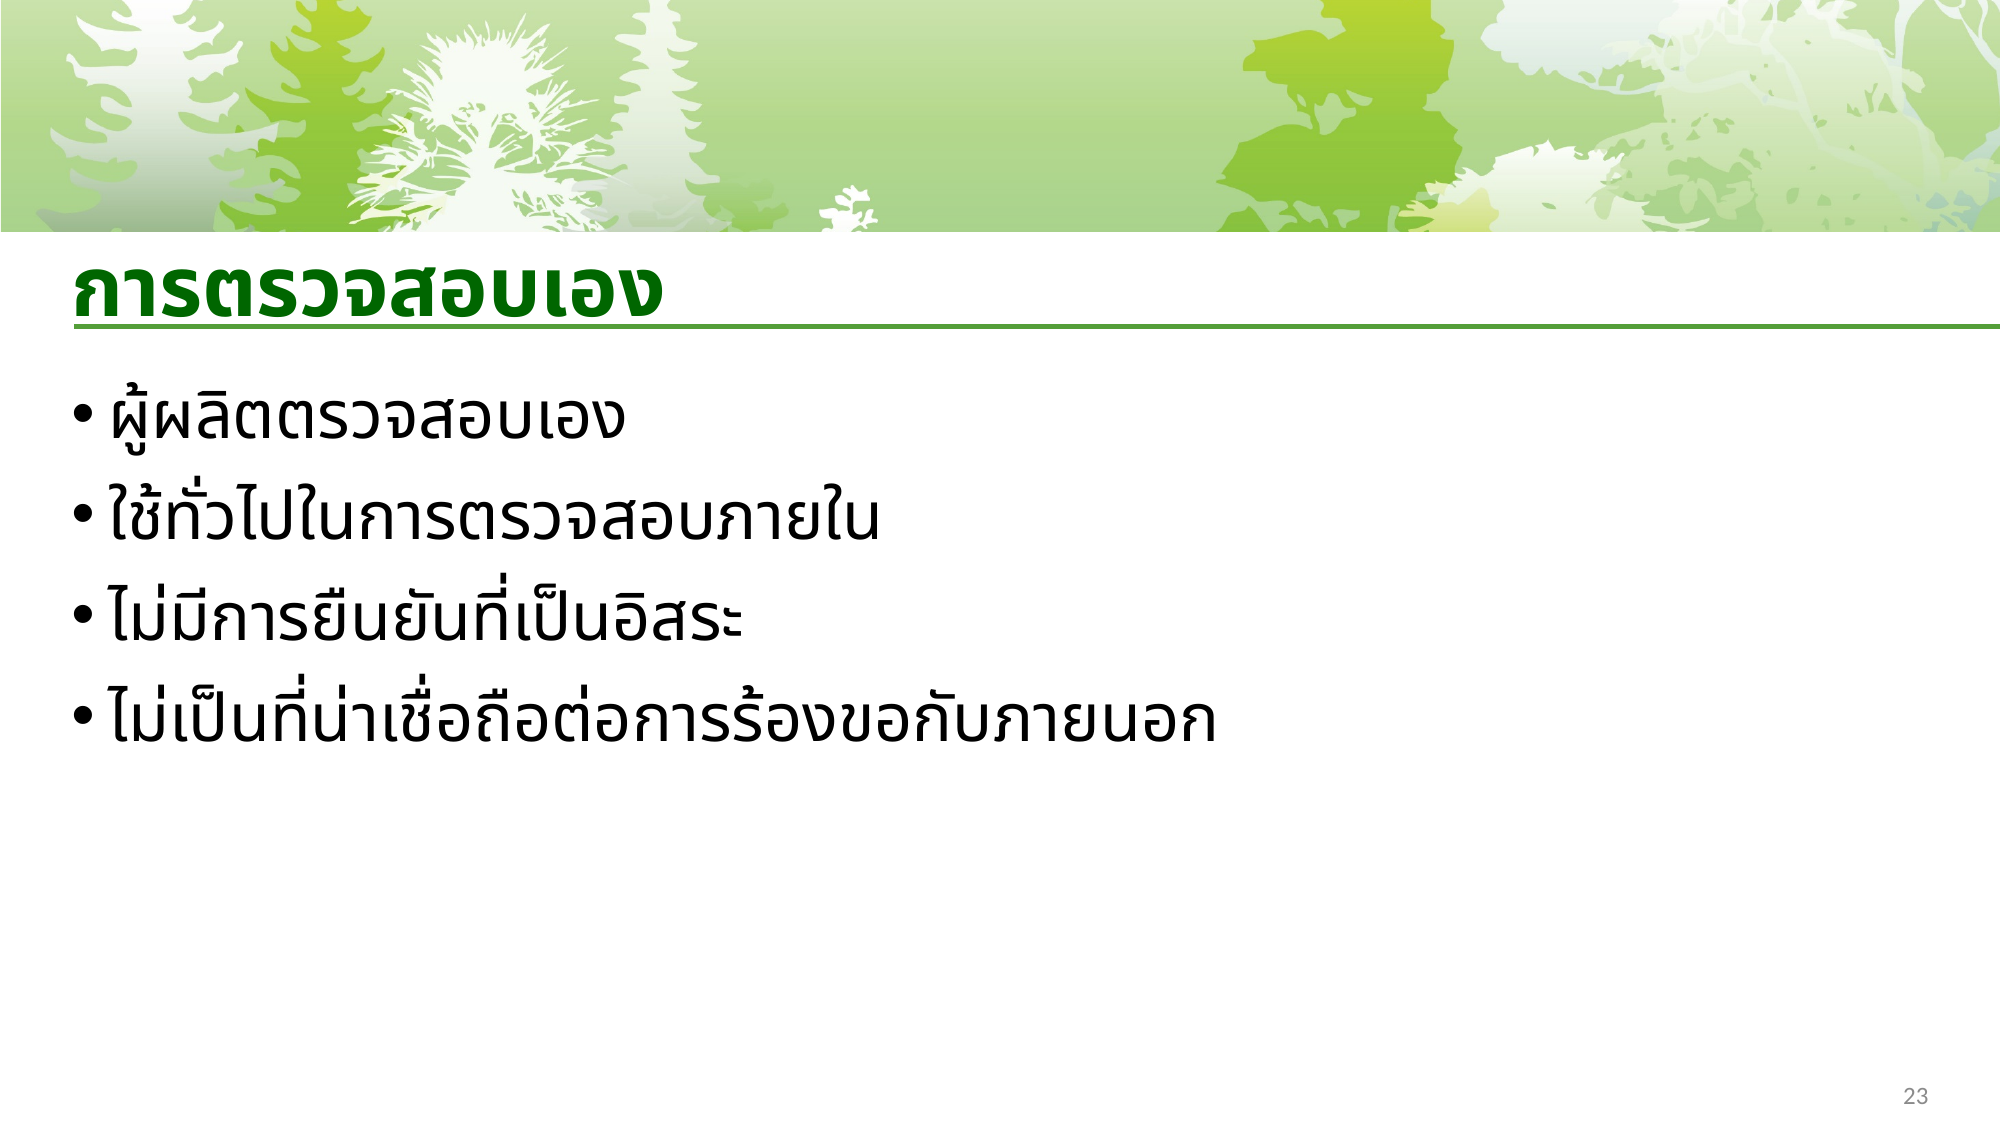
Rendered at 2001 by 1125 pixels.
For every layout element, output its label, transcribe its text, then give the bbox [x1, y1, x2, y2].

title การตรวจสอบเอง [56, 181, 1782, 364]
list ผู้ผลิตตรวจสอบเอง ใช้ทั่วไปในการตรวจสอบภายใน ไม่มีการยืนยันที่เป็นอิสระ ไม่เป็นที่น่าเชื่อถือต่อการร้องขอกับภายนอก [56, 364, 1944, 1074]
slide_number 23 [1493, 1065, 1944, 1125]
picture [0, 0, 2000, 232]
